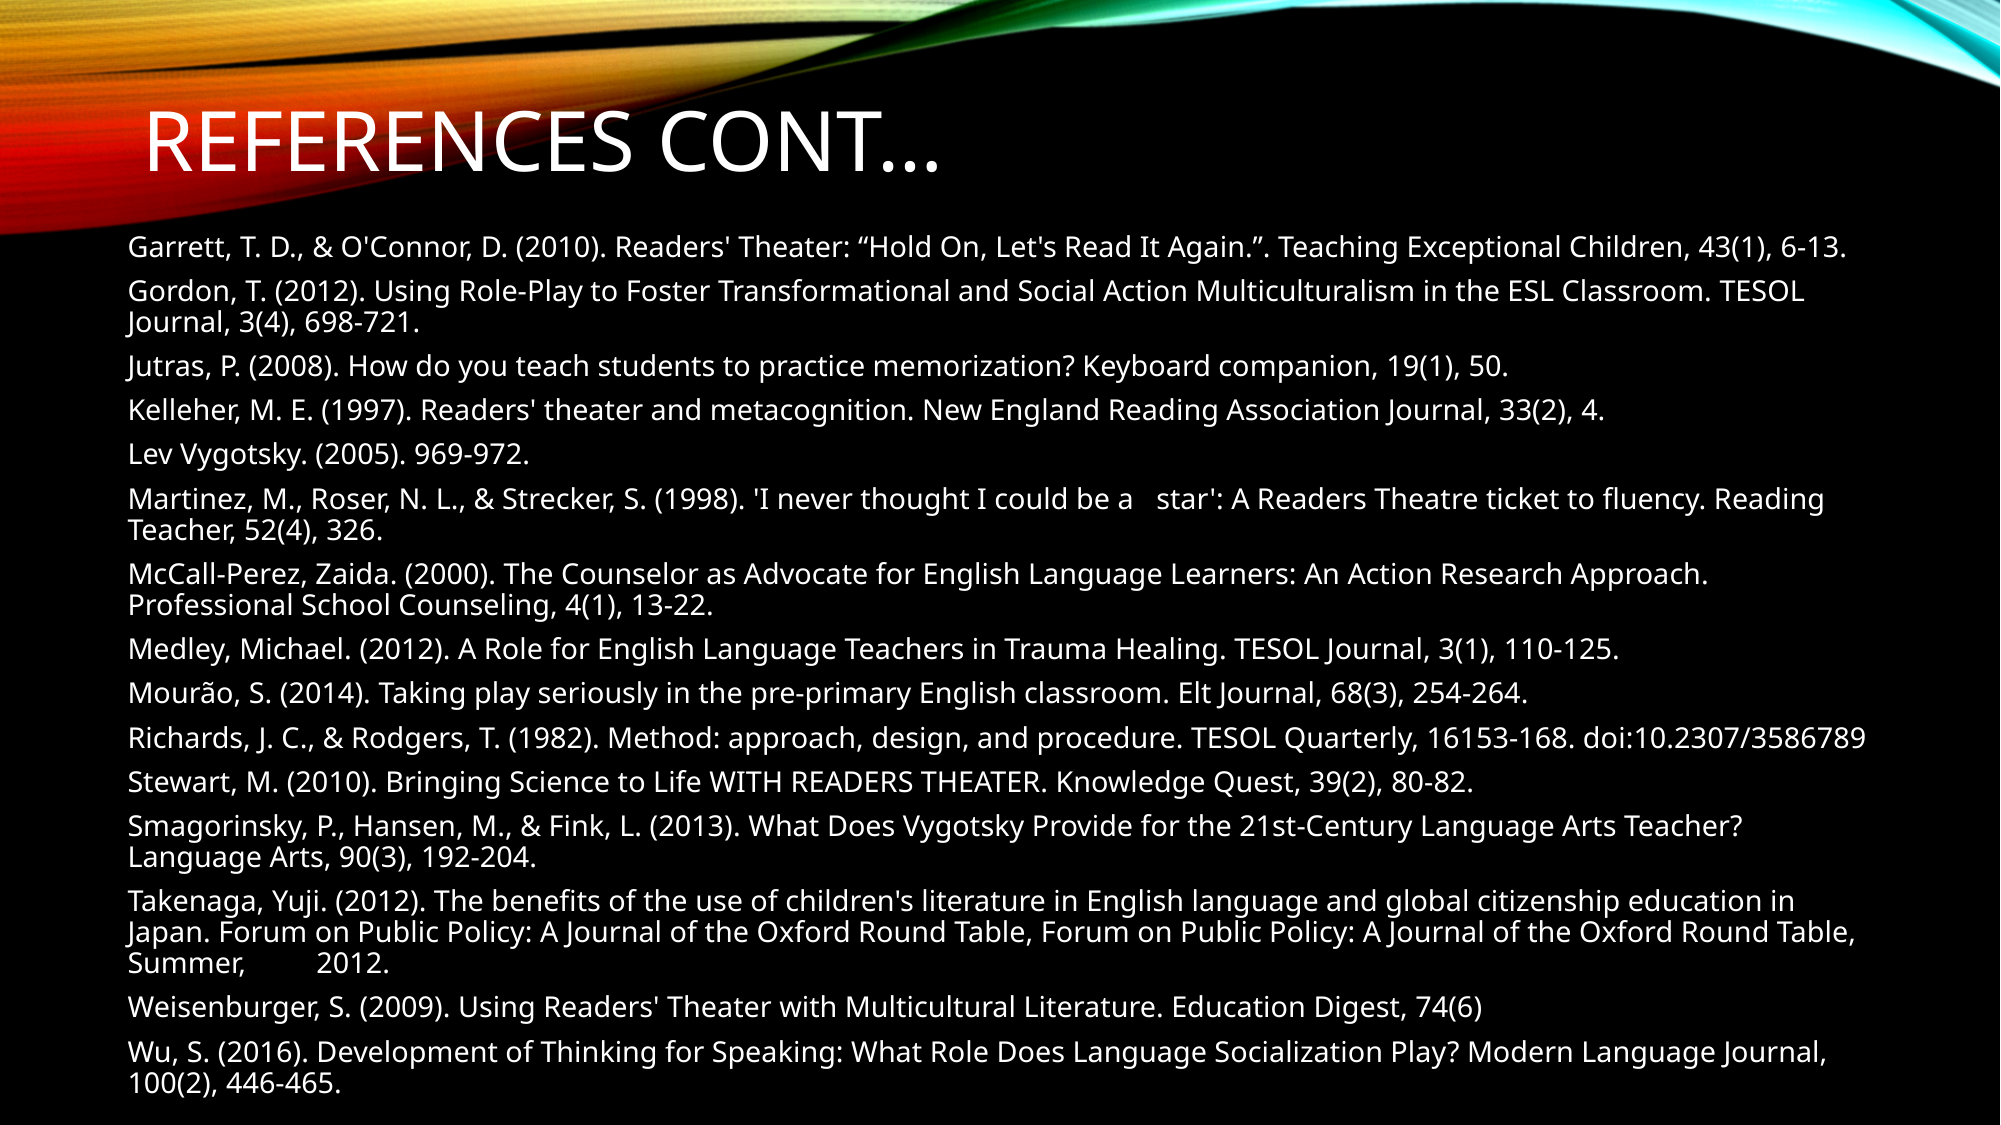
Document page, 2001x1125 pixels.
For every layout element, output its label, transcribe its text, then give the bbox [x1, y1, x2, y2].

picture [0, 0, 2000, 237]
title References CONT… [127, 69, 1888, 220]
list Garrett, T. D., & O'Connor, D. (2010). Readers' Theater: “Hold On, Let's Read It Again.”. Teaching Exceptional Children, 43(1), 6-13. Gordon, T. (2012). Using Role‐Play to Foster Transformational and Social Action Multiculturalism in the ESL Classroom. TESOL Journal, 3(4), 698-721. Jutras, P. (2008). How do you teach students to practice memorization? Keyboard companion, 19(1), 50. Kelleher, M. E. (1997). Readers' theater and metacognition. New England Reading Association Journal, 33(2), 4. Lev Vygotsky. (2005). 969-972. Martinez, M., Roser, N. L., & Strecker, S. (1998). 'I never thought I could be a star': A Readers Theatre ticket to fluency. Reading Teacher, 52(4), 326. McCall-Perez, Zaida. (2000). The Counselor as Advocate for English Language Learners: An Action Research Approach. Professional School Counseling, 4(1), 13-22. Medley, Michael. (2012). A Role for English Language Teachers in Trauma Healing. TESOL Journal, 3(1), 110-125. Mourão, S. (2014). Taking play seriously in the pre-primary English classroom. Elt Journal, 68(3), 254-264. Richards, J. C., & Rodgers, T. (1982). Method: approach, design, and procedure. TESOL Quarterly, 16153-168. doi:10.2307/3586789 Stewart, M. (2010). Bringing Science to Life WITH READERS THEATER. Knowledge Quest, 39(2), 80-82. Smagorinsky, P., Hansen, M., & Fink, L. (2013). What Does Vygotsky Provide for the 21st-Century Language Arts Teacher? Language Arts, 90(3), 192-204. Takenaga, Yuji. (2012). The benefits of the use of children's literature in English language and global citizenship education in Japan. Forum on Public Policy: A Journal of the Oxford Round Table, Forum on Public Policy: A Journal of the Oxford Round Table, Summer, 2012. Weisenburger, S. (2009). Using Readers' Theater with Multicultural Literature. Education Digest, 74(6) Wu, S. (2016). Development of Thinking for Speaking: What Role Does Language Socialization Play? Modern Language Journal, 100(2), 446-465. [112, 224, 1888, 1125]
